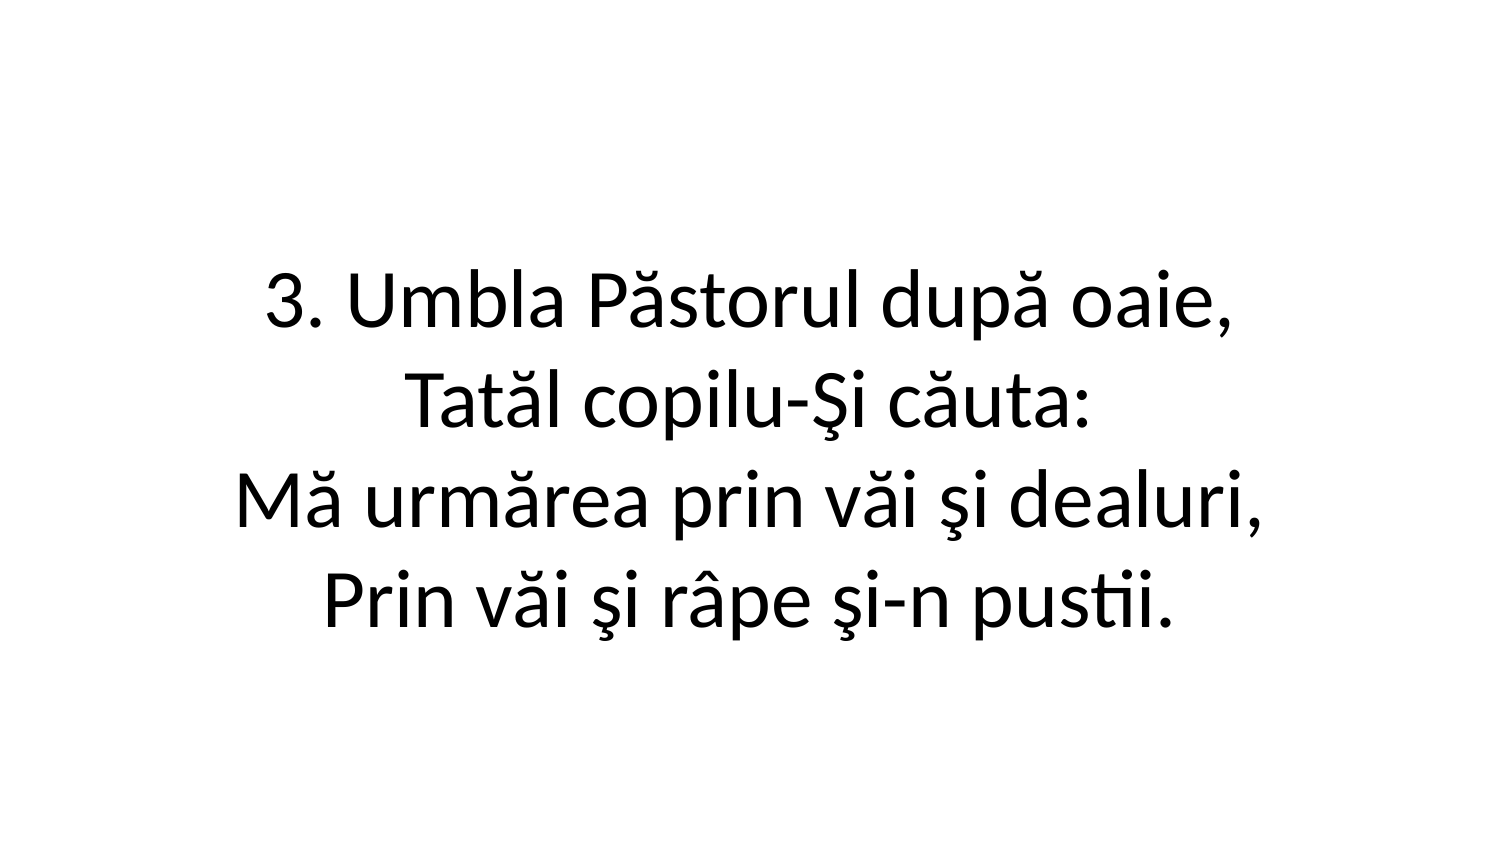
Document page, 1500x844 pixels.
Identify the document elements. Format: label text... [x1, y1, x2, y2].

text_box 3. Umbla Păstorul după oaie, Tatăl copilu-Şi căuta: Mă urmărea prin văi şi dealuri, Prin văi şi râpe şi-n pustii. [218, 192, 1282, 652]
